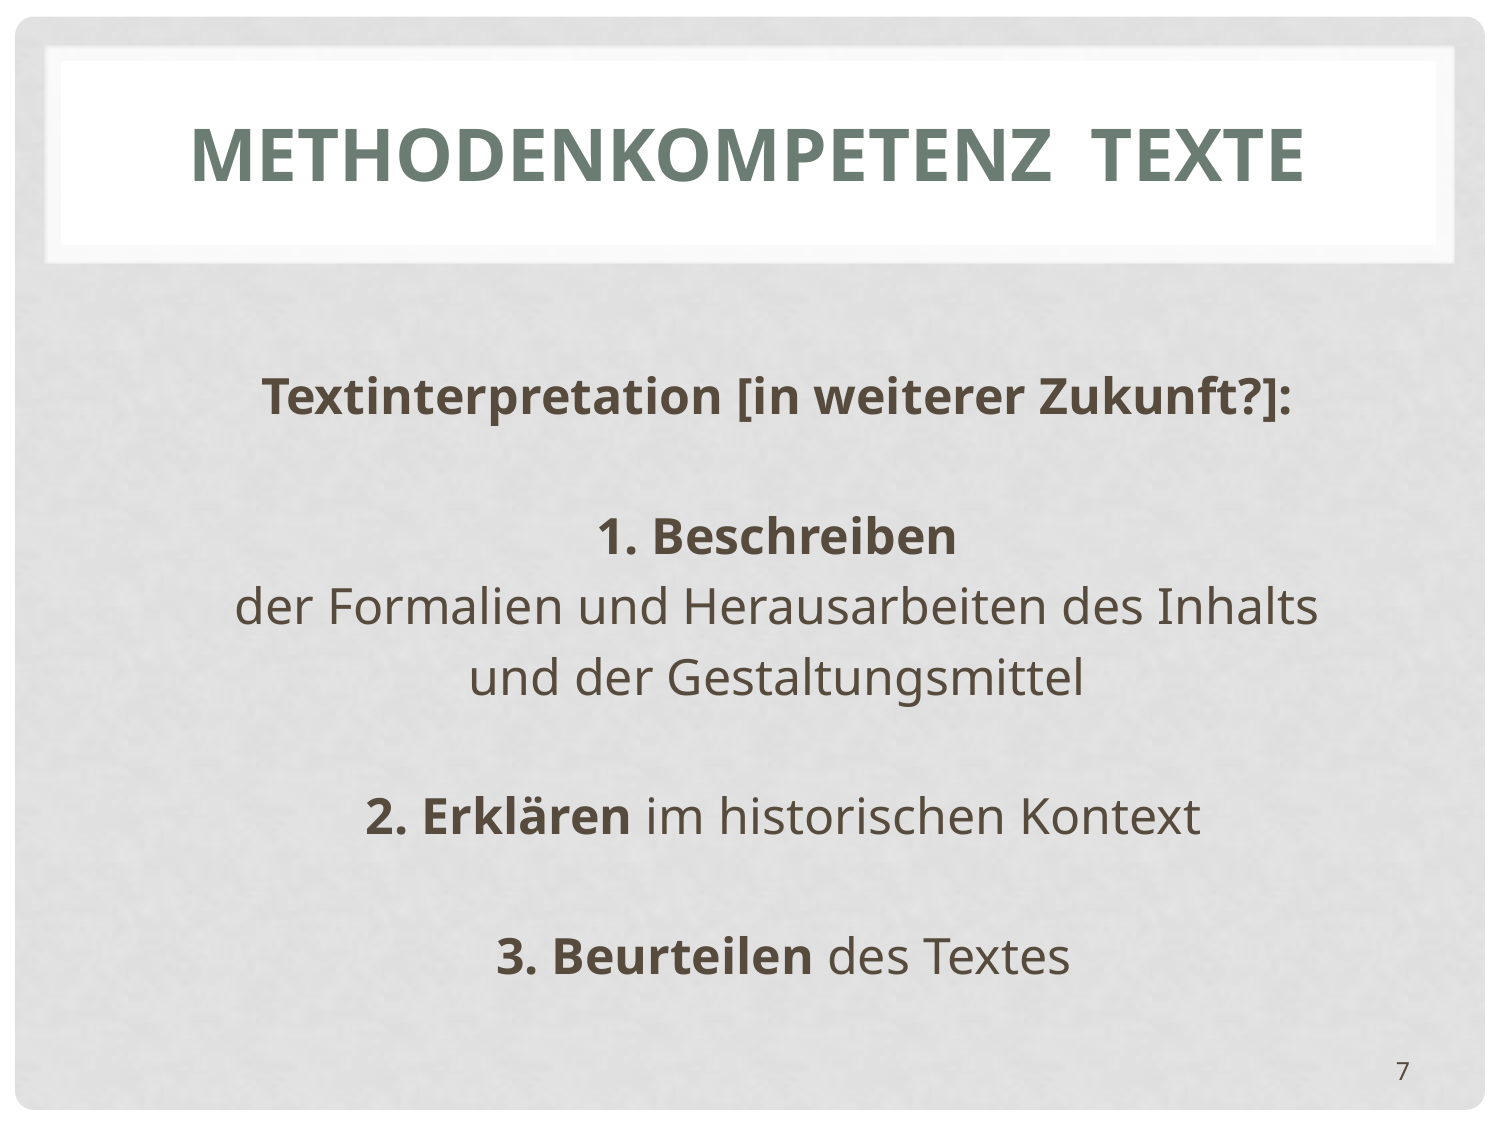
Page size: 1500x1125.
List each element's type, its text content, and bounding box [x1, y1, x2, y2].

slide_number 7 [1074, 1042, 1425, 1103]
title Methodenkompetenz Texte [69, 66, 1425, 238]
list Textinterpretation [in weiterer Zukunft?]: 1. Beschreiben der Formalien und Herausarbeiten des Inhalts und der Gestaltungsmittel 2. Erklären im historischen Kontext 3. Beurteilen des Textes [75, 287, 1425, 1005]
